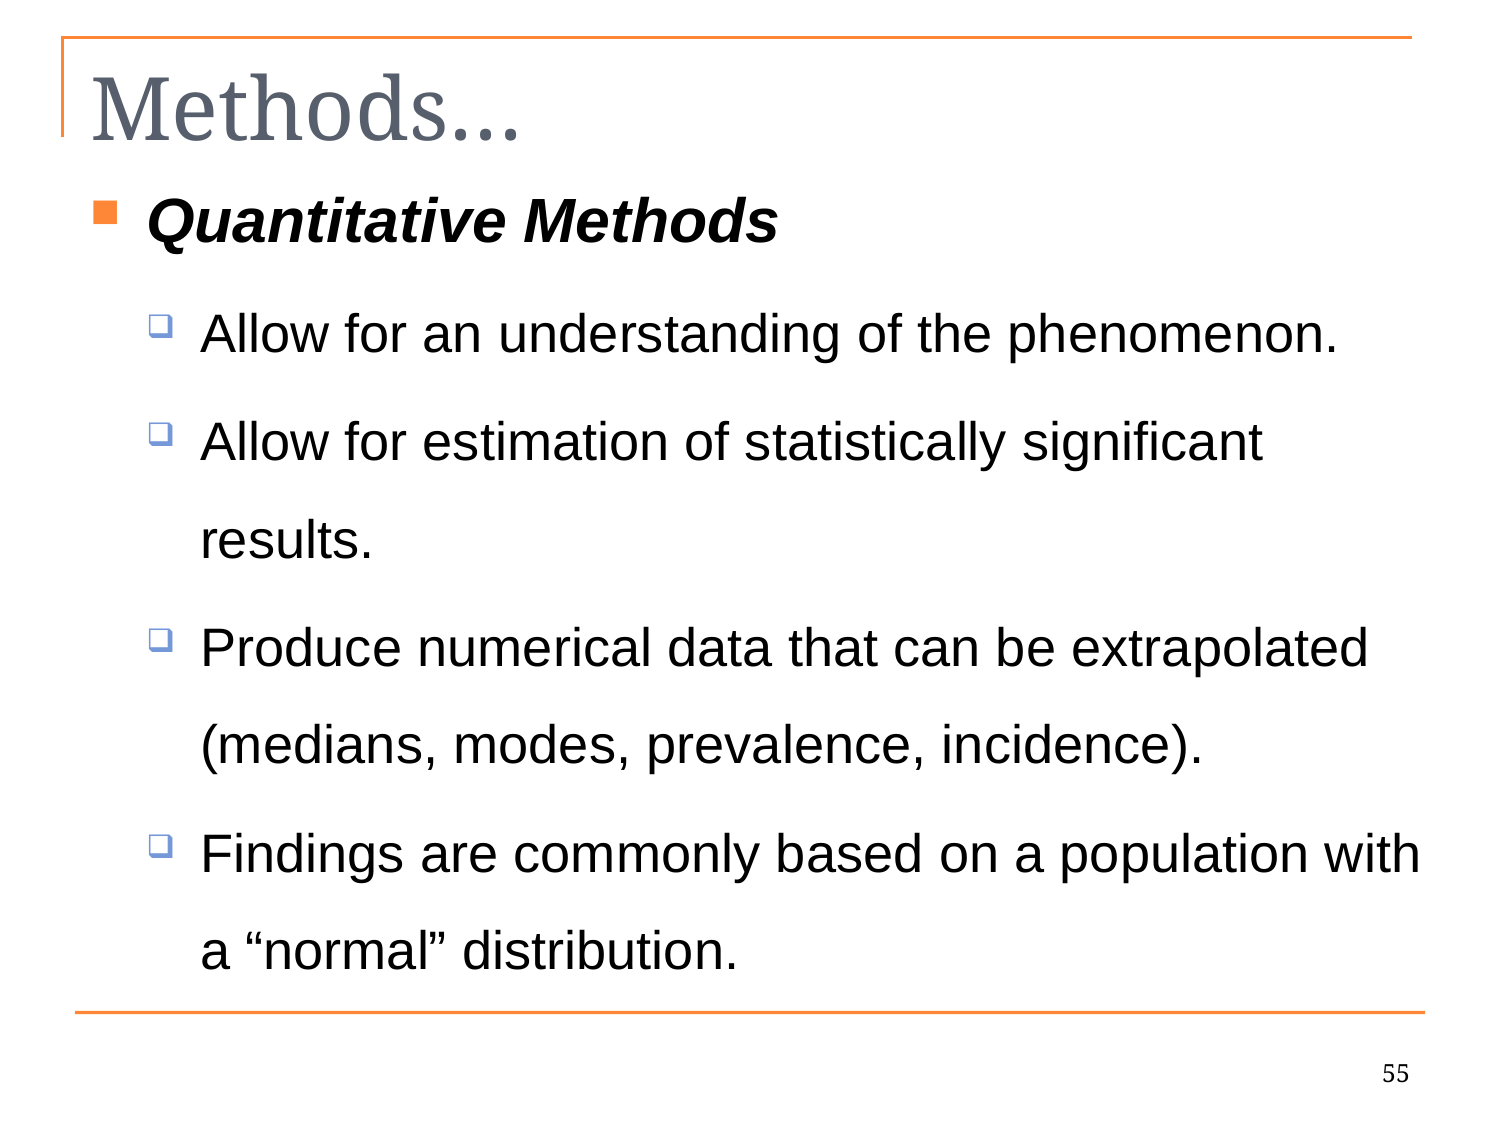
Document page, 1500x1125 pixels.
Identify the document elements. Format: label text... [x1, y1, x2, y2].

slide_number 55 [1074, 1023, 1426, 1100]
list Quantitative Methods Allow for an understanding of the phenomenon. Allow for estimation of statistically significant results. Produce numerical data that can be extrapolated (medians, modes, prevalence, incidence). Findings are commonly based on a population with a “normal” distribution. [75, 172, 1447, 1006]
title Methods… [75, 45, 1425, 172]
